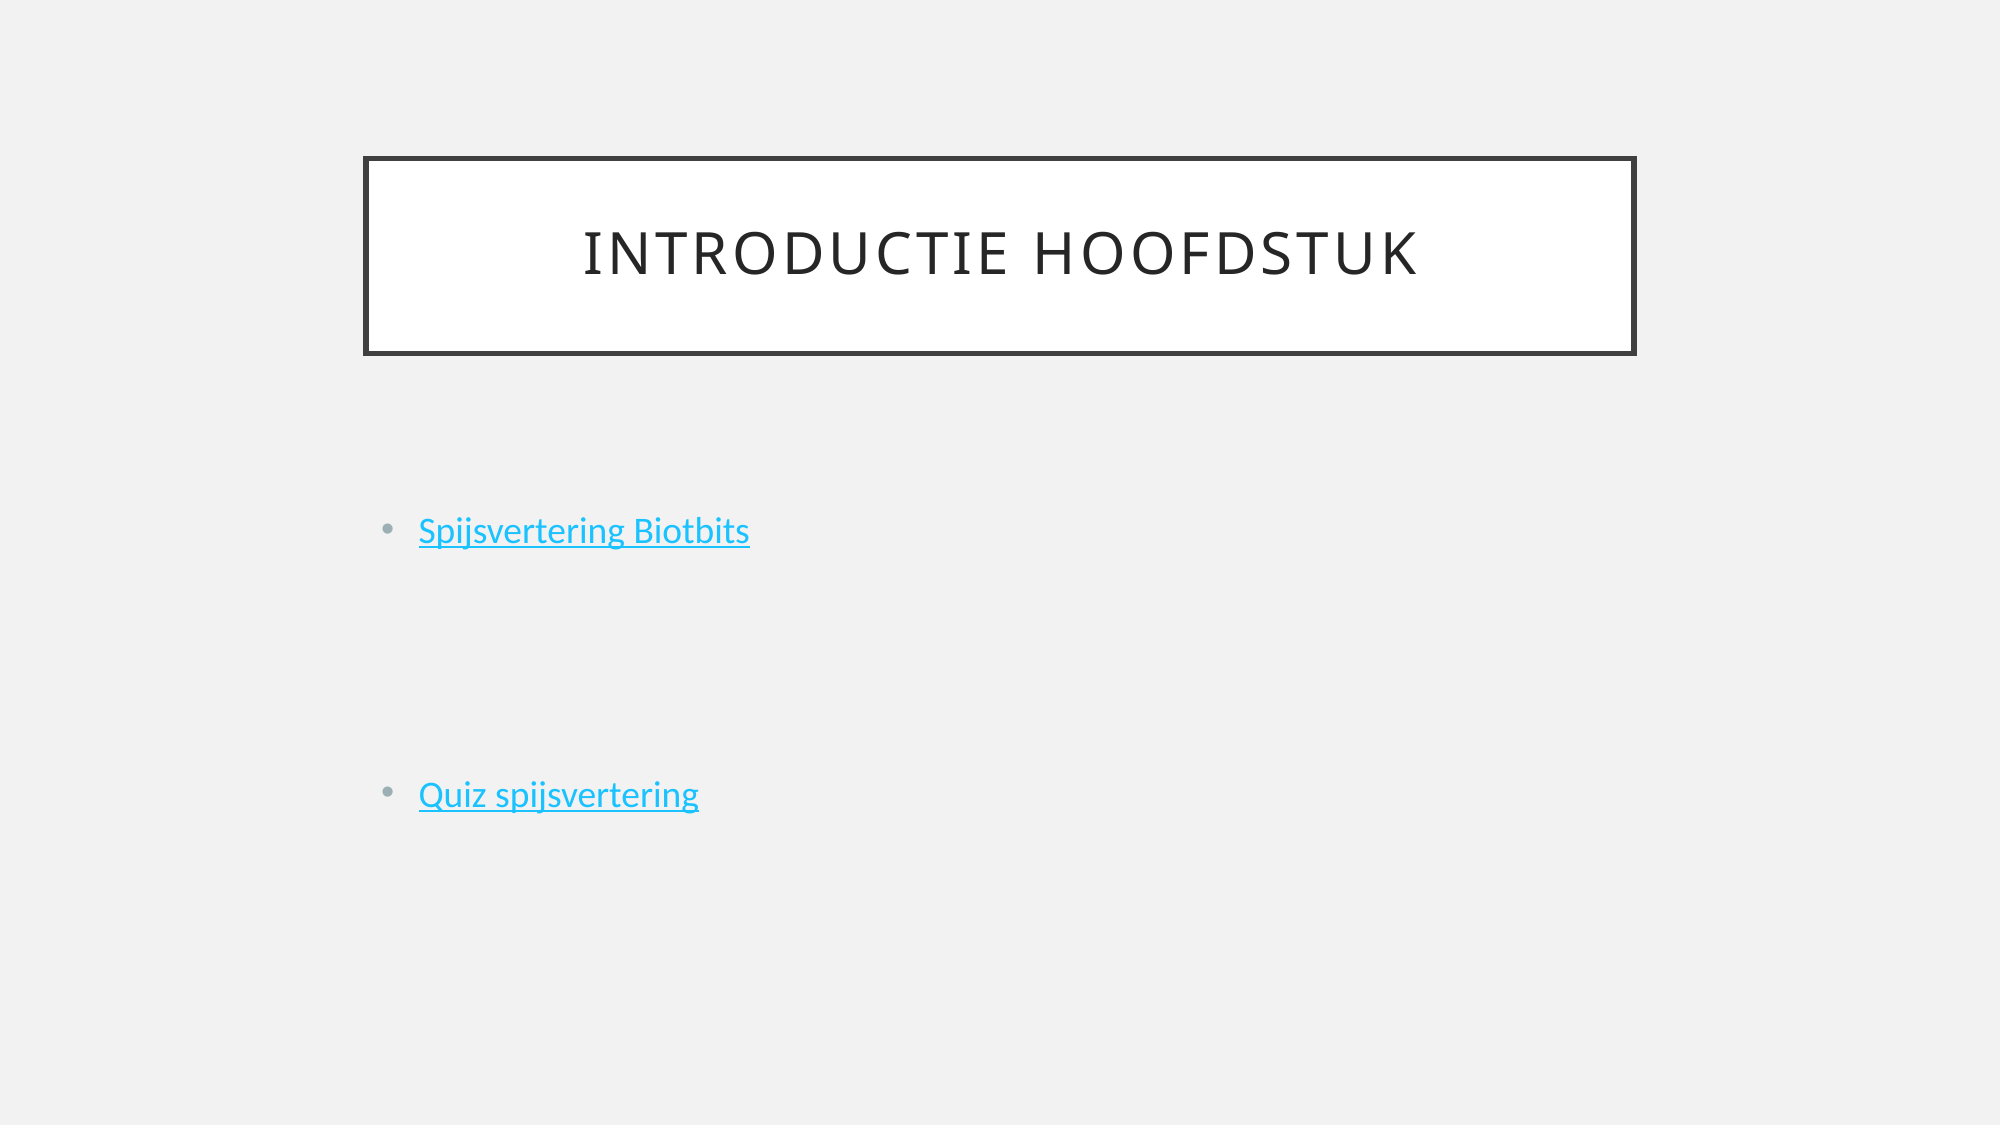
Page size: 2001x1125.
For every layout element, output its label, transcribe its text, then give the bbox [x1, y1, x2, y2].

list Spijsvertering Biotbits Quiz spijsvertering [366, 432, 1634, 942]
title Introductie hoofdstuk [363, 156, 1637, 356]
